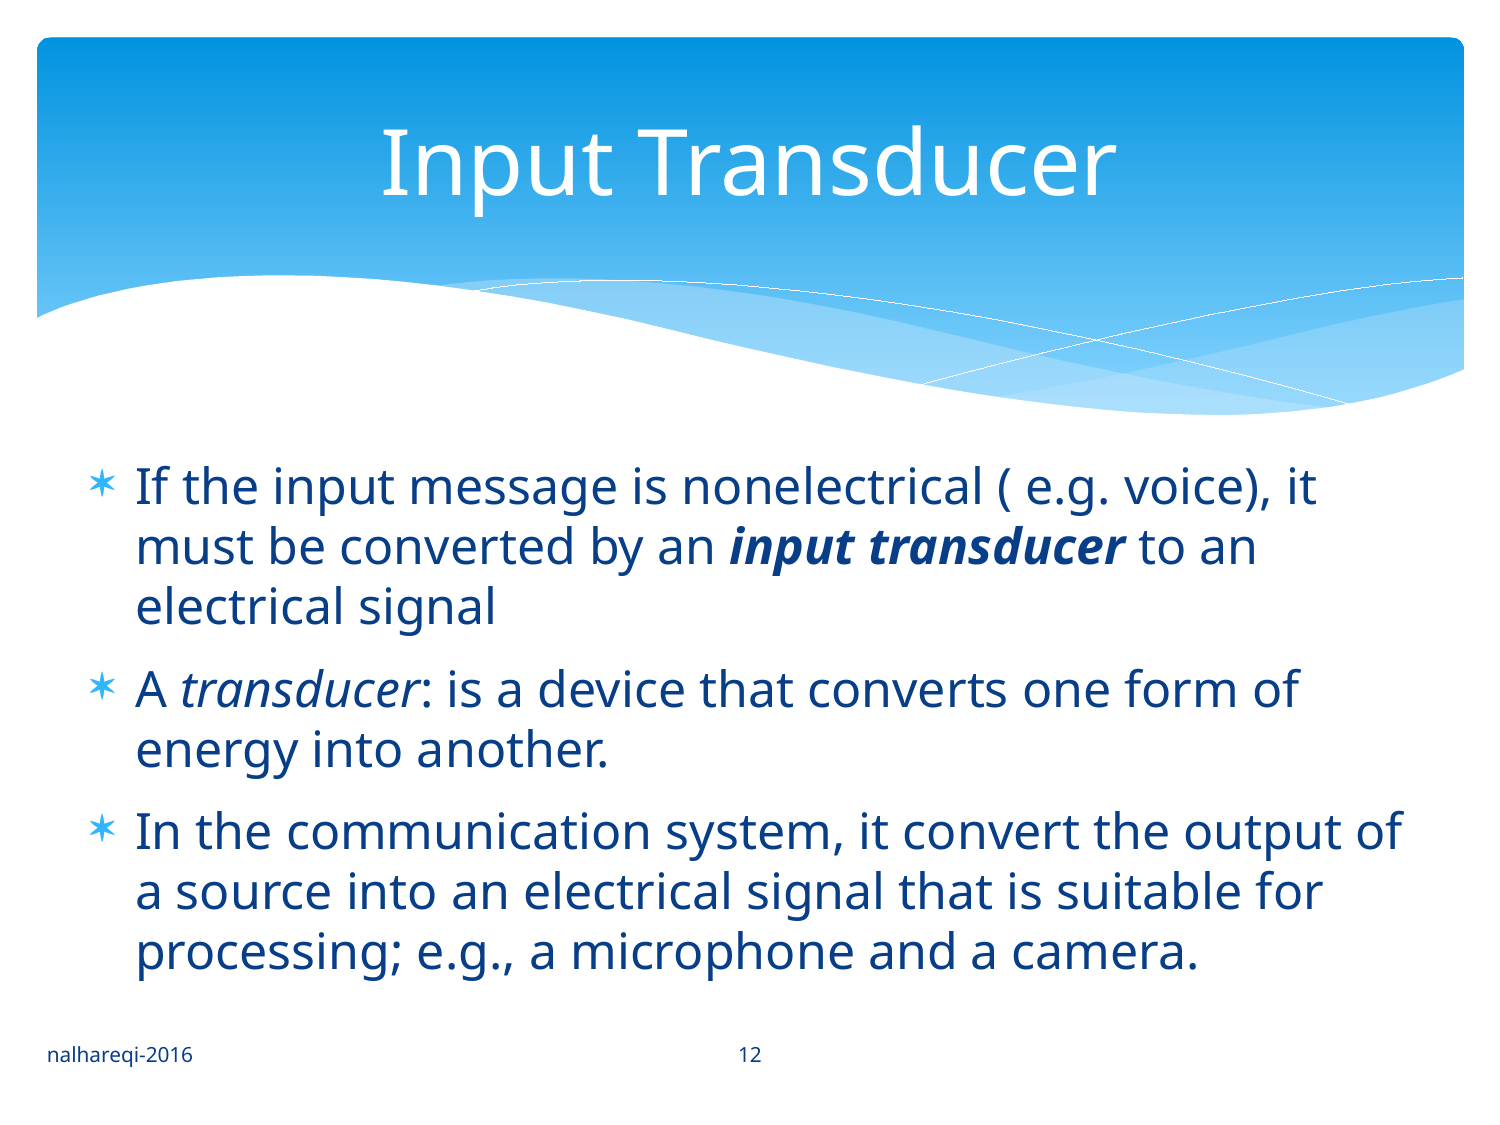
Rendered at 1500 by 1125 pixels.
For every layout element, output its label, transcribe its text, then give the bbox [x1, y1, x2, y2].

list If the input message is nonelectrical ( e.g. voice), it must be converted by an input transducer to an electrical signal A transducer: is a device that converts one form of energy into another. In the communication system, it convert the output of a source into an electrical signal that is suitable for processing; e.g., a microphone and a camera. [75, 447, 1425, 1125]
footer nalhareqi-2016 [31, 1025, 653, 1086]
title Input Transducer [75, 55, 1425, 261]
slide_number 12 [654, 1025, 846, 1086]
